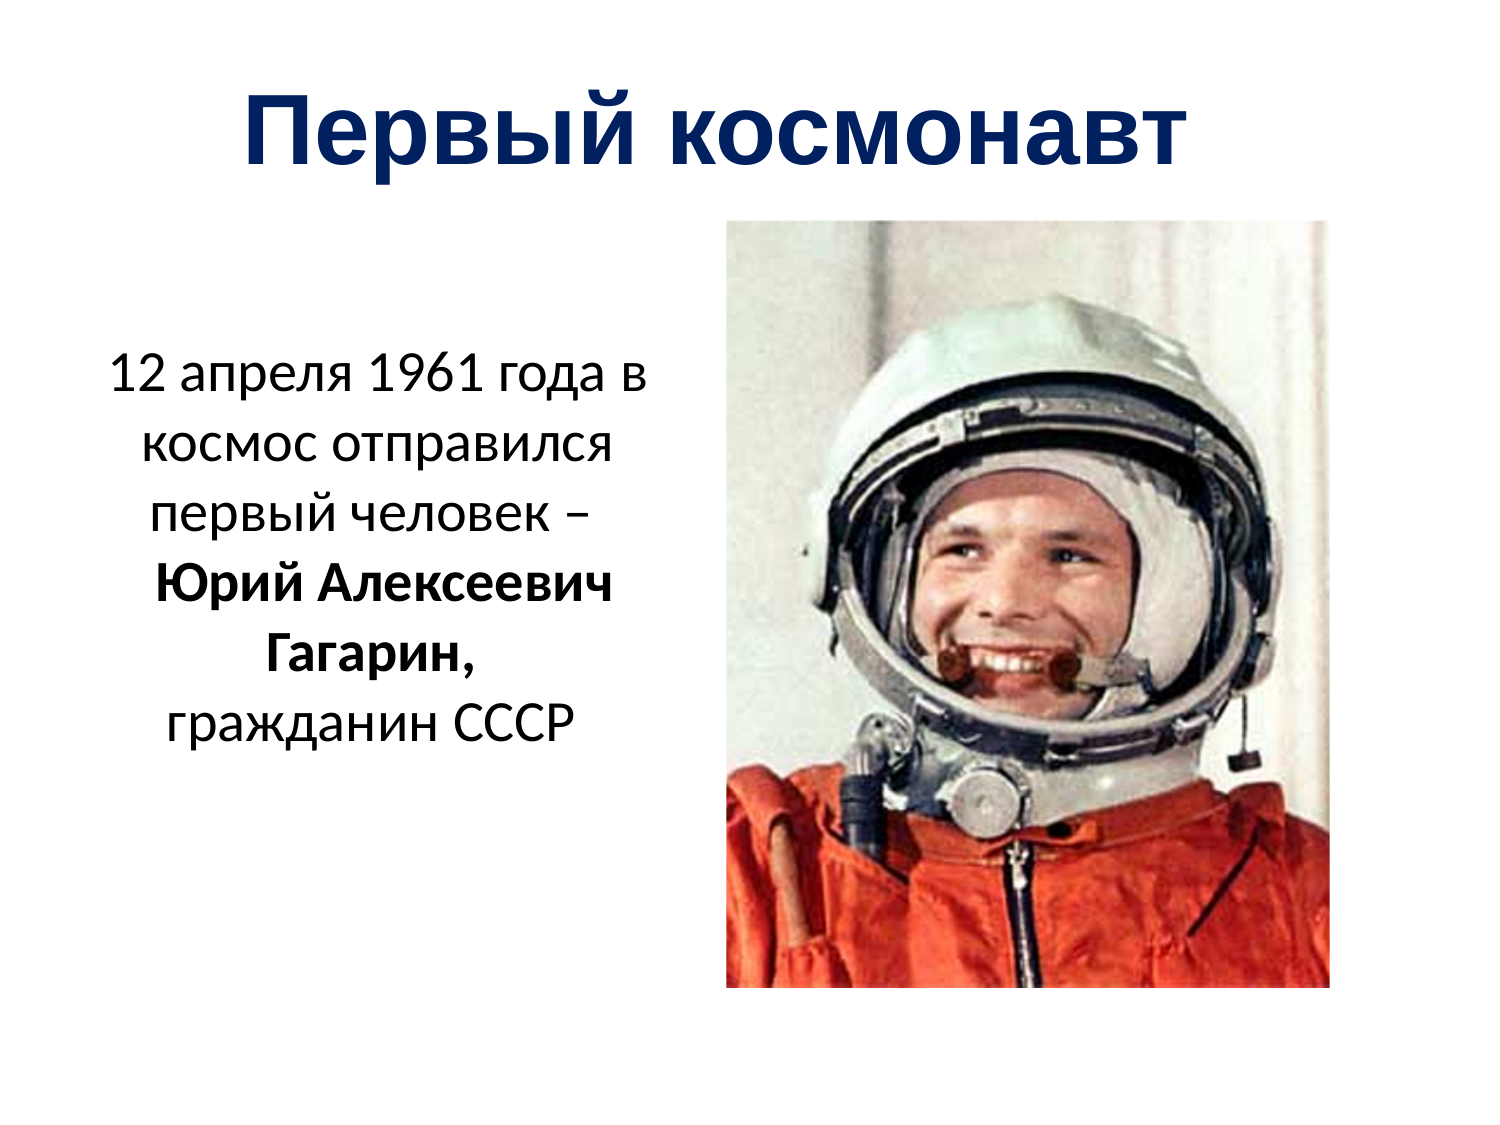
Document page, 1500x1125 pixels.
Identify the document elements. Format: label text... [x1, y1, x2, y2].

text_box Первый космонавт [41, 30, 1392, 219]
text_box 12 апреля 1961 года в космос отправился первый человек – Юрий Алексеевич Гагарин, гражданин СССР [41, 326, 715, 761]
picture [726, 219, 1330, 988]
